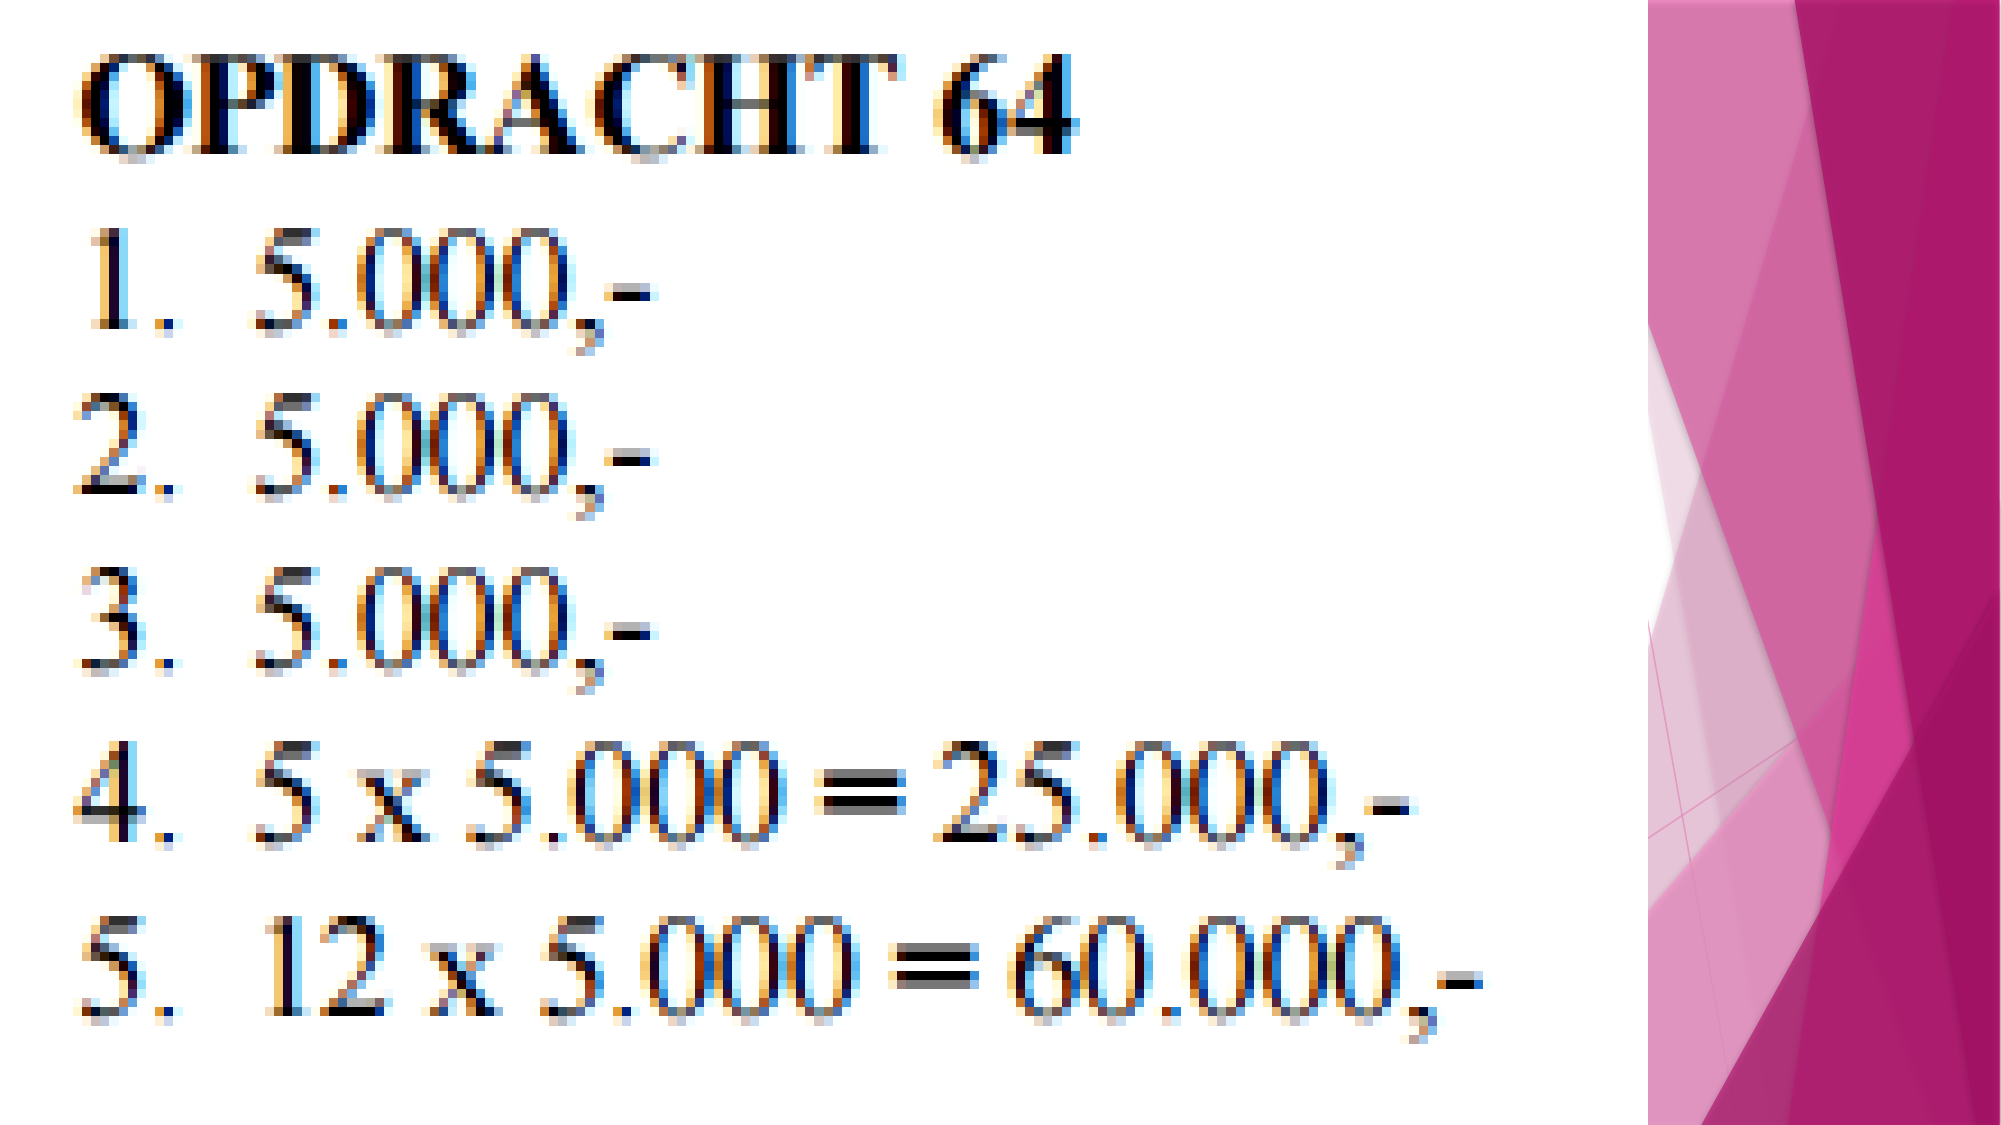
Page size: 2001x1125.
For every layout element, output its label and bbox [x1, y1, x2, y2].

picture [0, 0, 1649, 1125]
